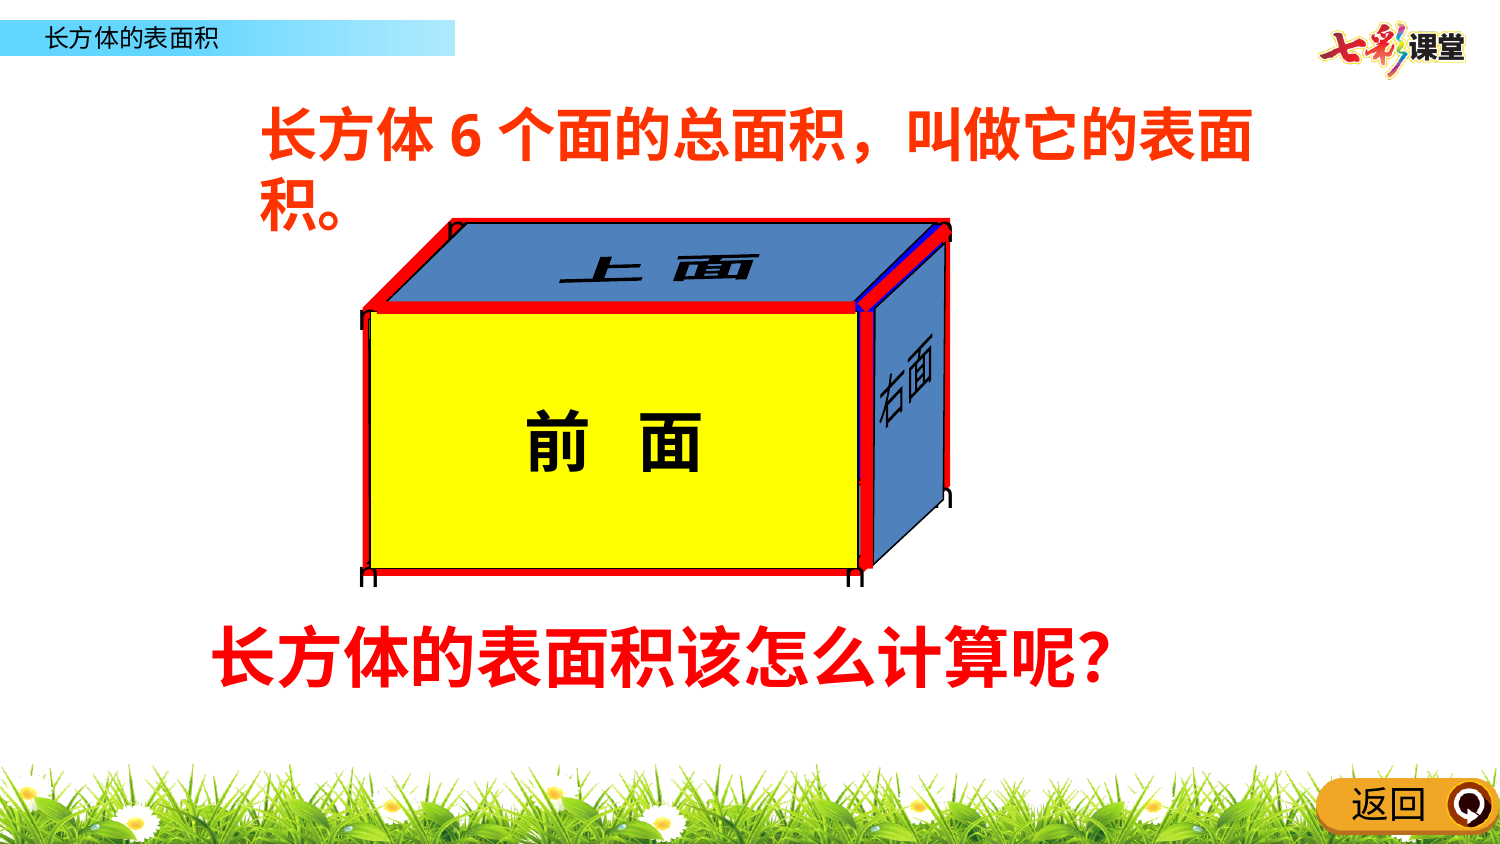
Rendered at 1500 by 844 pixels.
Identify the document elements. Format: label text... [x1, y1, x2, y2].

text_box 长方体的表面积该怎么计算呢？ [193, 607, 1284, 706]
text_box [370, 218, 1046, 569]
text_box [262, 197, 971, 604]
picture [1316, 20, 1468, 80]
picture [0, 764, 1500, 844]
text_box 长方体6个面的总面积，叫做它的表面积。 [245, 91, 1317, 246]
